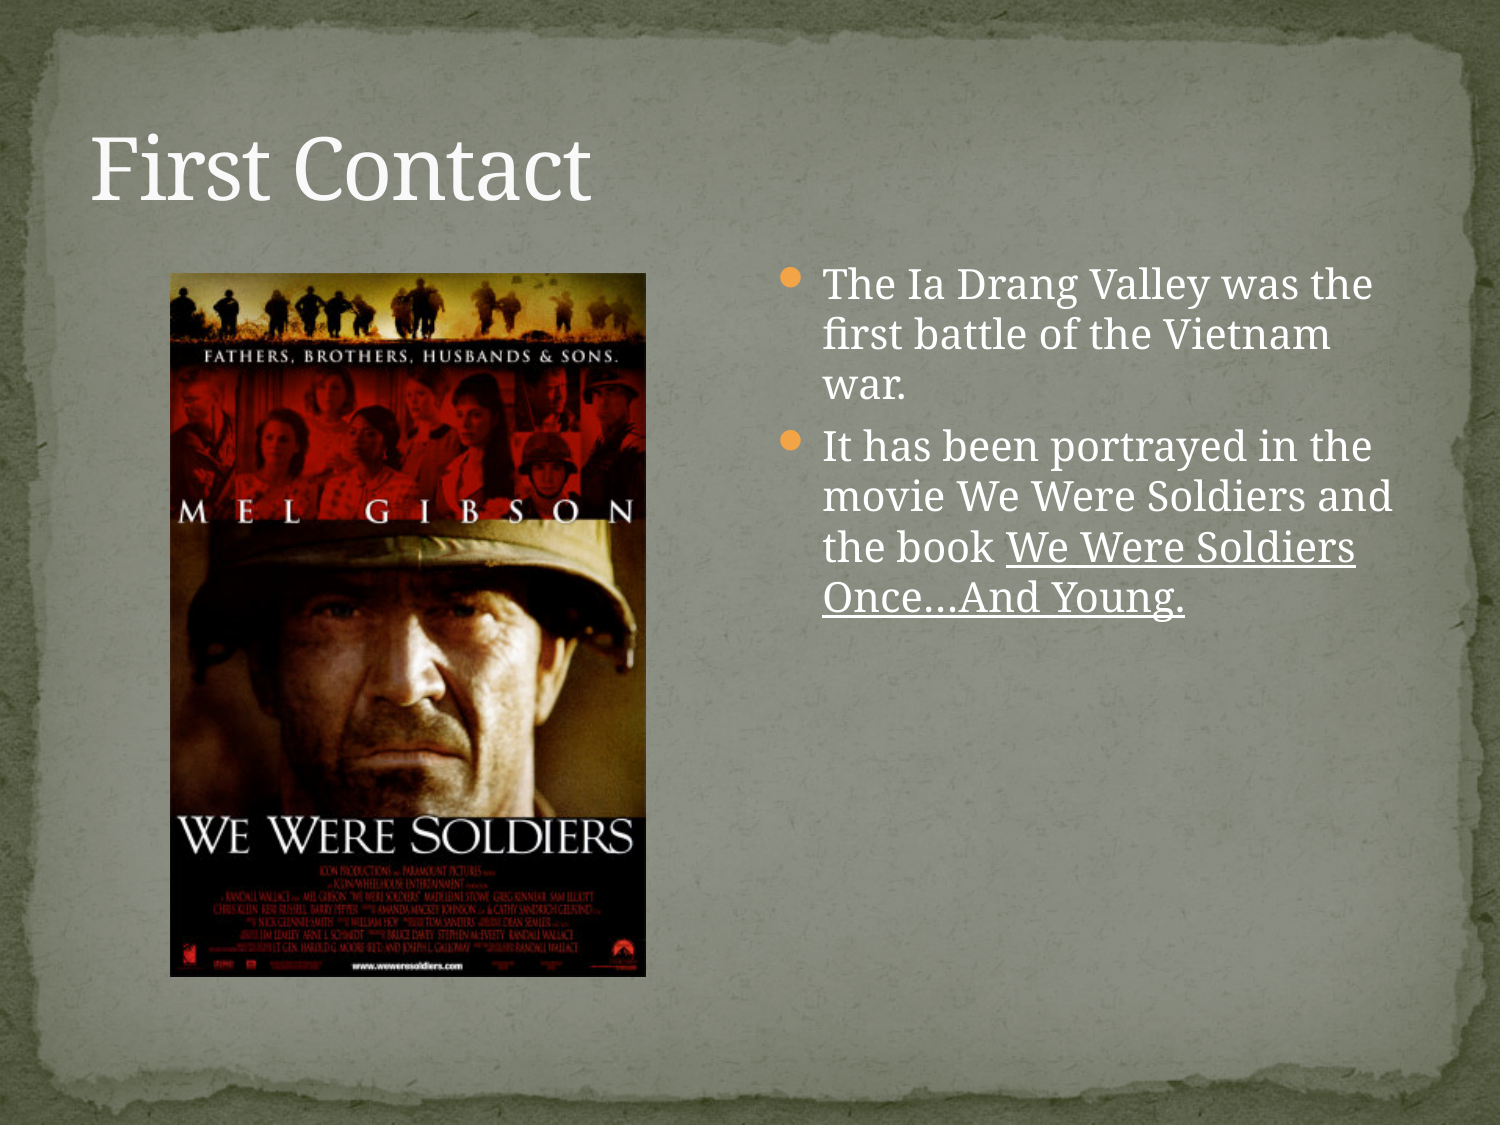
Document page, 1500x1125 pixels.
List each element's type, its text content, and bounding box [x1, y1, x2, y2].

list The Ia Drang Valley was the first battle of the Vietnam war. It has been portrayed in the movie We Were Soldiers and the book We Were Soldiers Once…And Young. [762, 249, 1429, 1000]
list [173, 276, 644, 975]
title First Contact [74, 24, 1425, 225]
